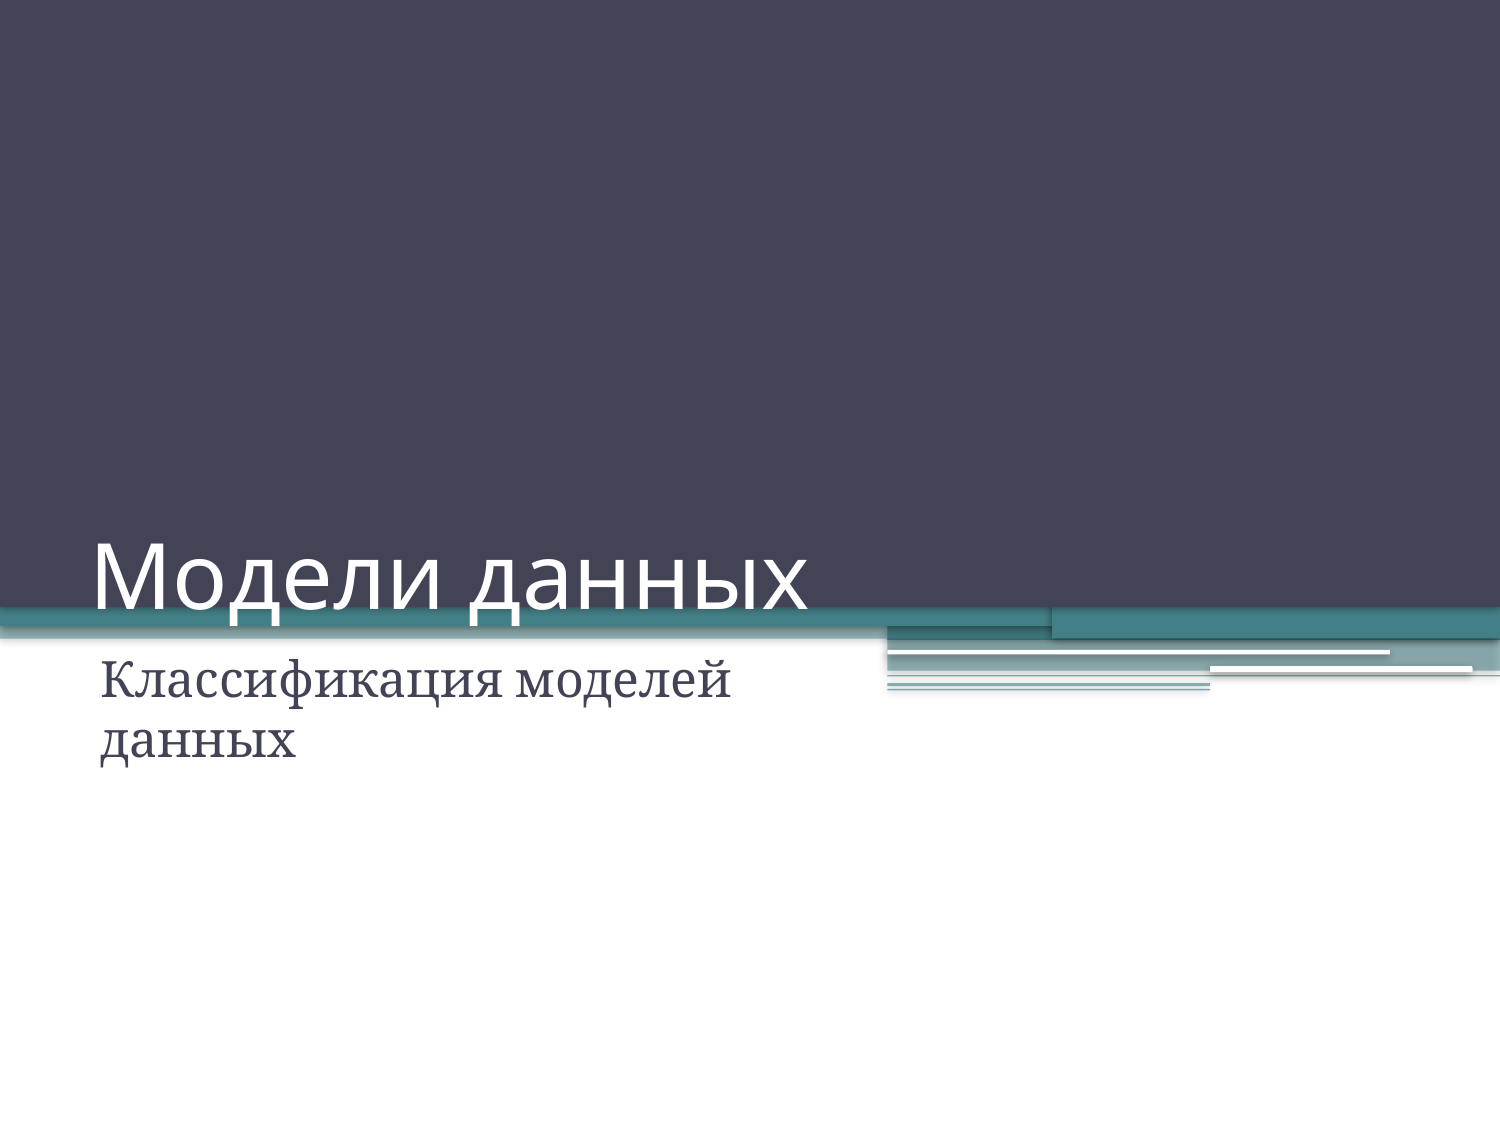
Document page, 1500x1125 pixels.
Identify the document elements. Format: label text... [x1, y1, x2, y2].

subtitle Классификация моделей данных [75, 639, 888, 928]
title Модели данных [75, 394, 1463, 636]
